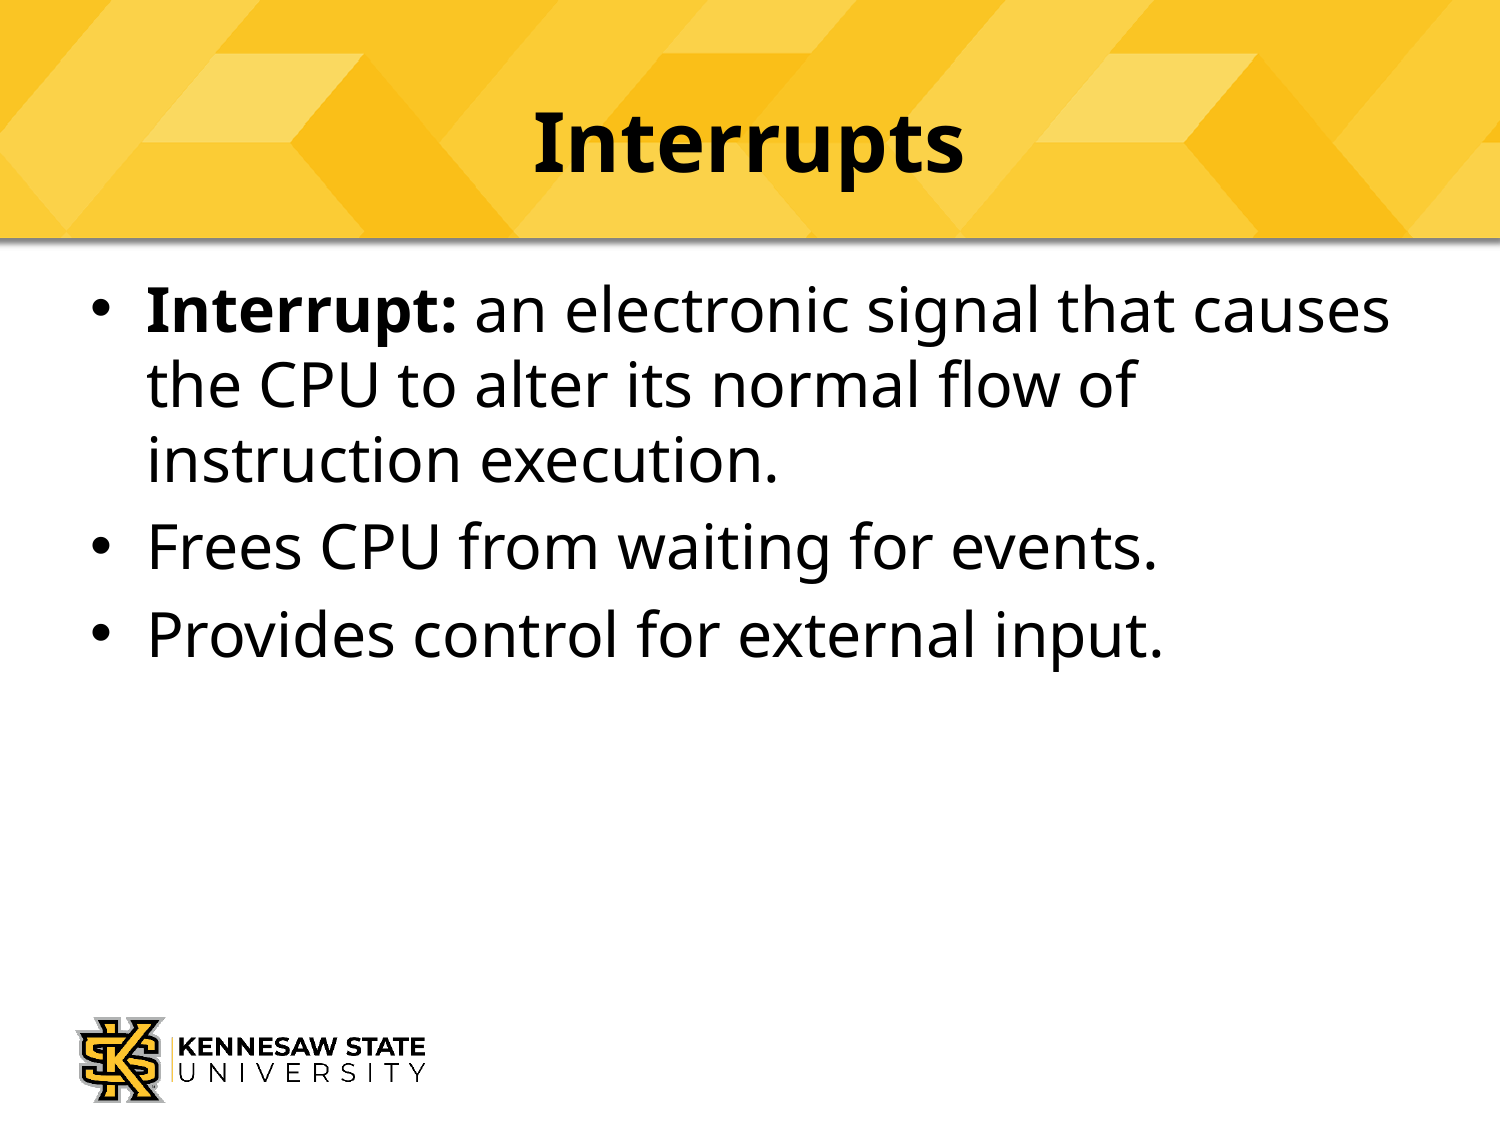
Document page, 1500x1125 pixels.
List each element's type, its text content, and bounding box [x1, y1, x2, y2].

picture [75, 1017, 425, 1103]
list Interrupt: an electronic signal that causes the CPU to alter its normal flow of instruction execution. Frees CPU from waiting for events. Provides control for external input. [75, 262, 1425, 1005]
title Interrupts [75, 45, 1425, 233]
picture [0, 0, 1500, 251]
